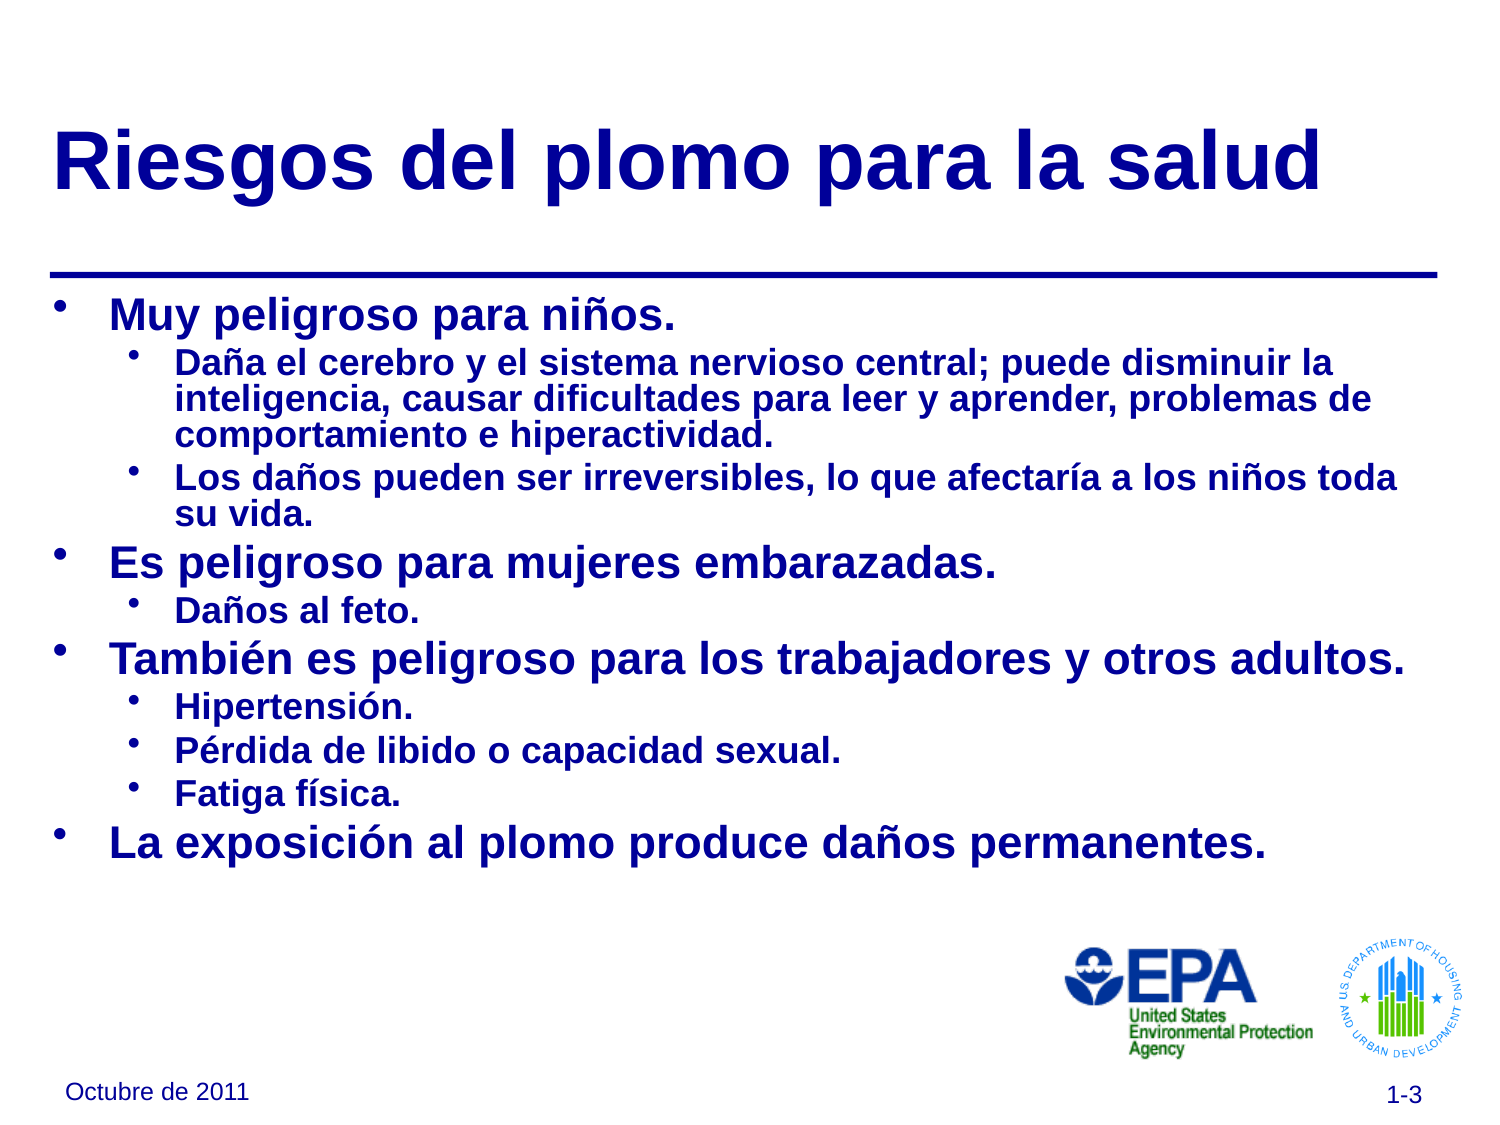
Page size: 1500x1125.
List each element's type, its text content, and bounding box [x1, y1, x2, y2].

slide_number 1-3 [1124, 1049, 1438, 1125]
picture [1337, 937, 1463, 1059]
list Muy peligroso para niños. Daña el cerebro y el sistema nervioso central; puede disminuir la inteligencia, causar dificultades para leer y aprender, problemas de comportamiento e hiperactividad. Los daños pueden ser irreversibles, lo que afectaría a los niños toda su vida. Es peligroso para mujeres embarazadas. Daños al feto. También es peligroso para los trabajadores y otros adultos. Hipertensión. Pérdida de libido o capacidad sexual. Fatiga física. La exposición al plomo produce daños permanentes. [37, 287, 1438, 1001]
slide_number Octubre de 2011 [49, 1049, 363, 1125]
title Riesgos del plomo para la salud [37, 62, 1426, 251]
picture [1062, 1001, 1319, 1064]
